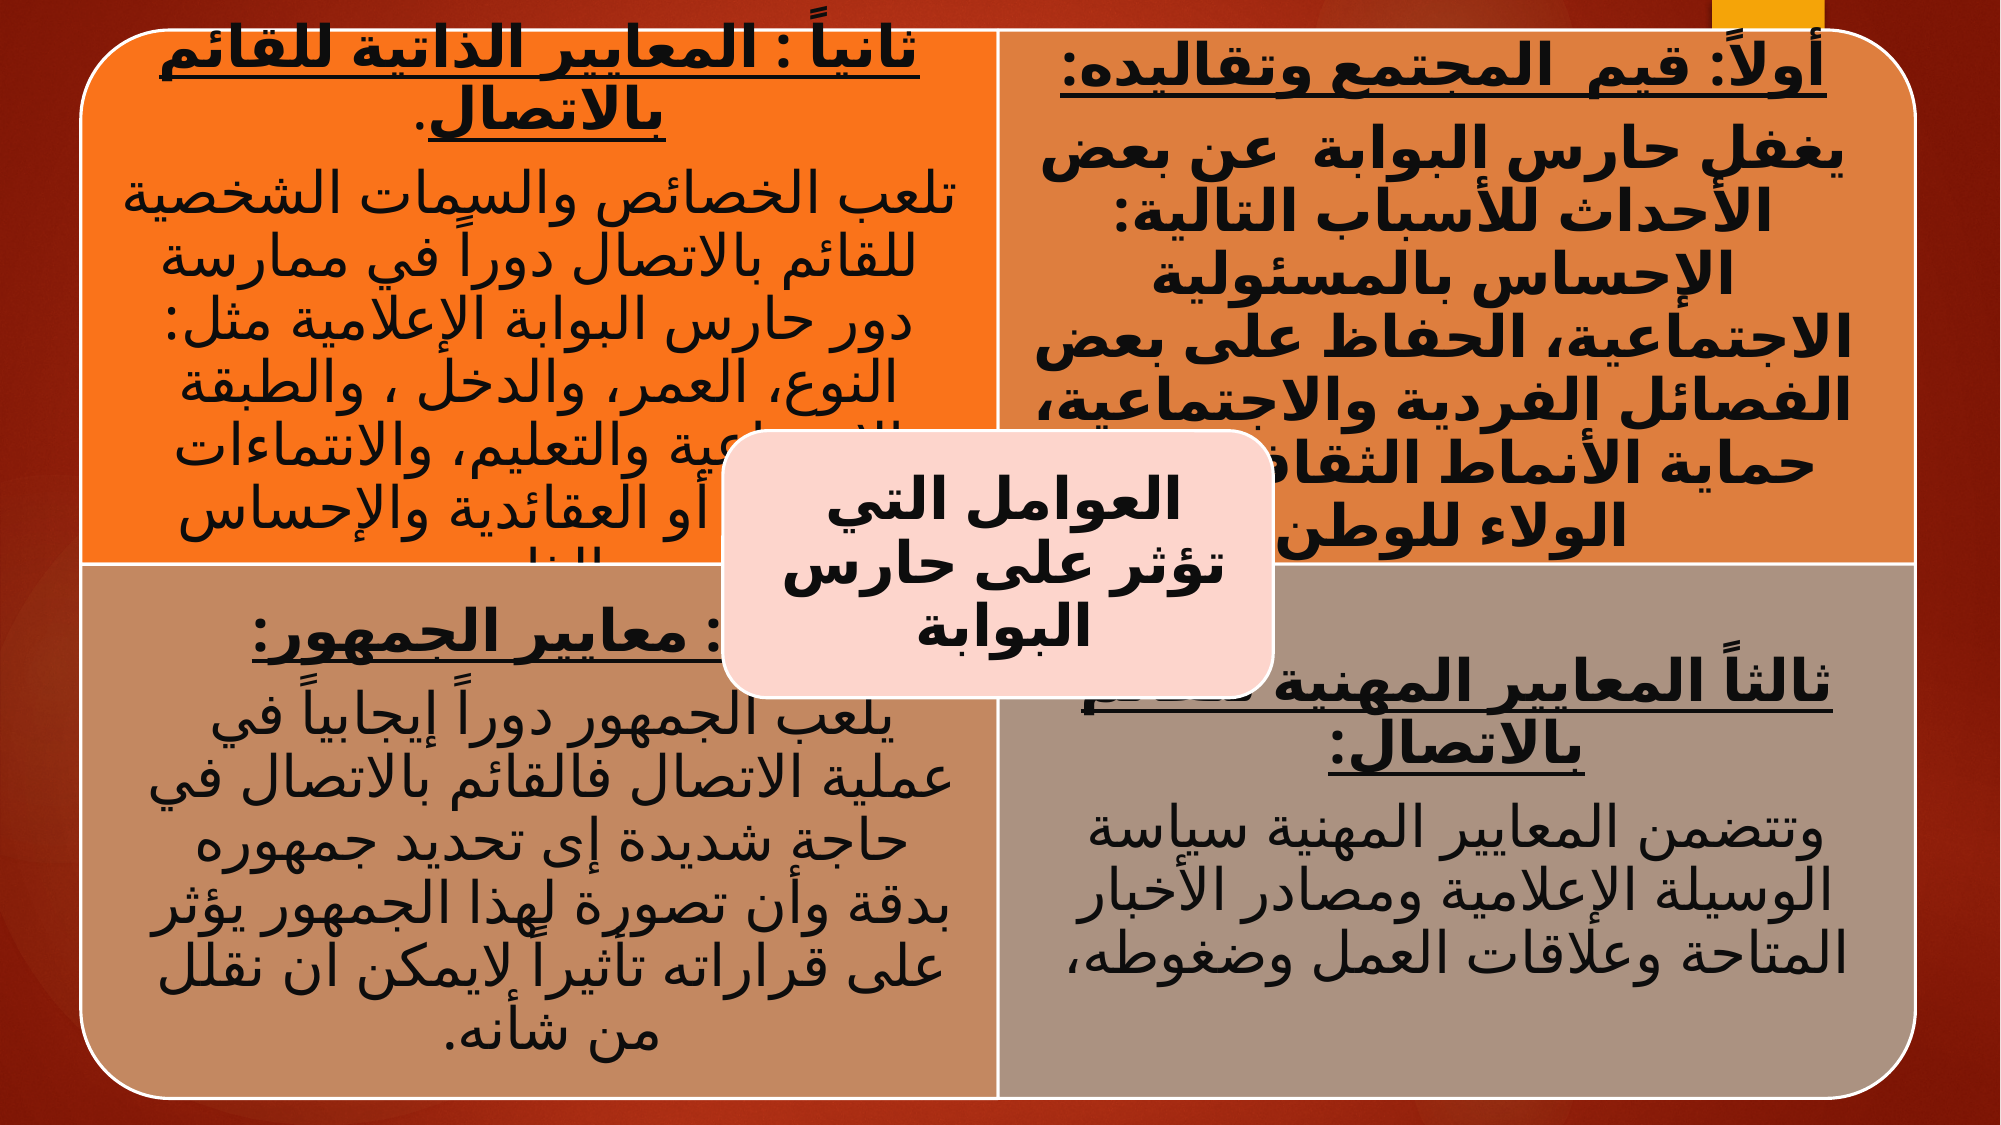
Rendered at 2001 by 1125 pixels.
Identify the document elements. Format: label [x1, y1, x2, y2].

text_box [80, 29, 1916, 1099]
